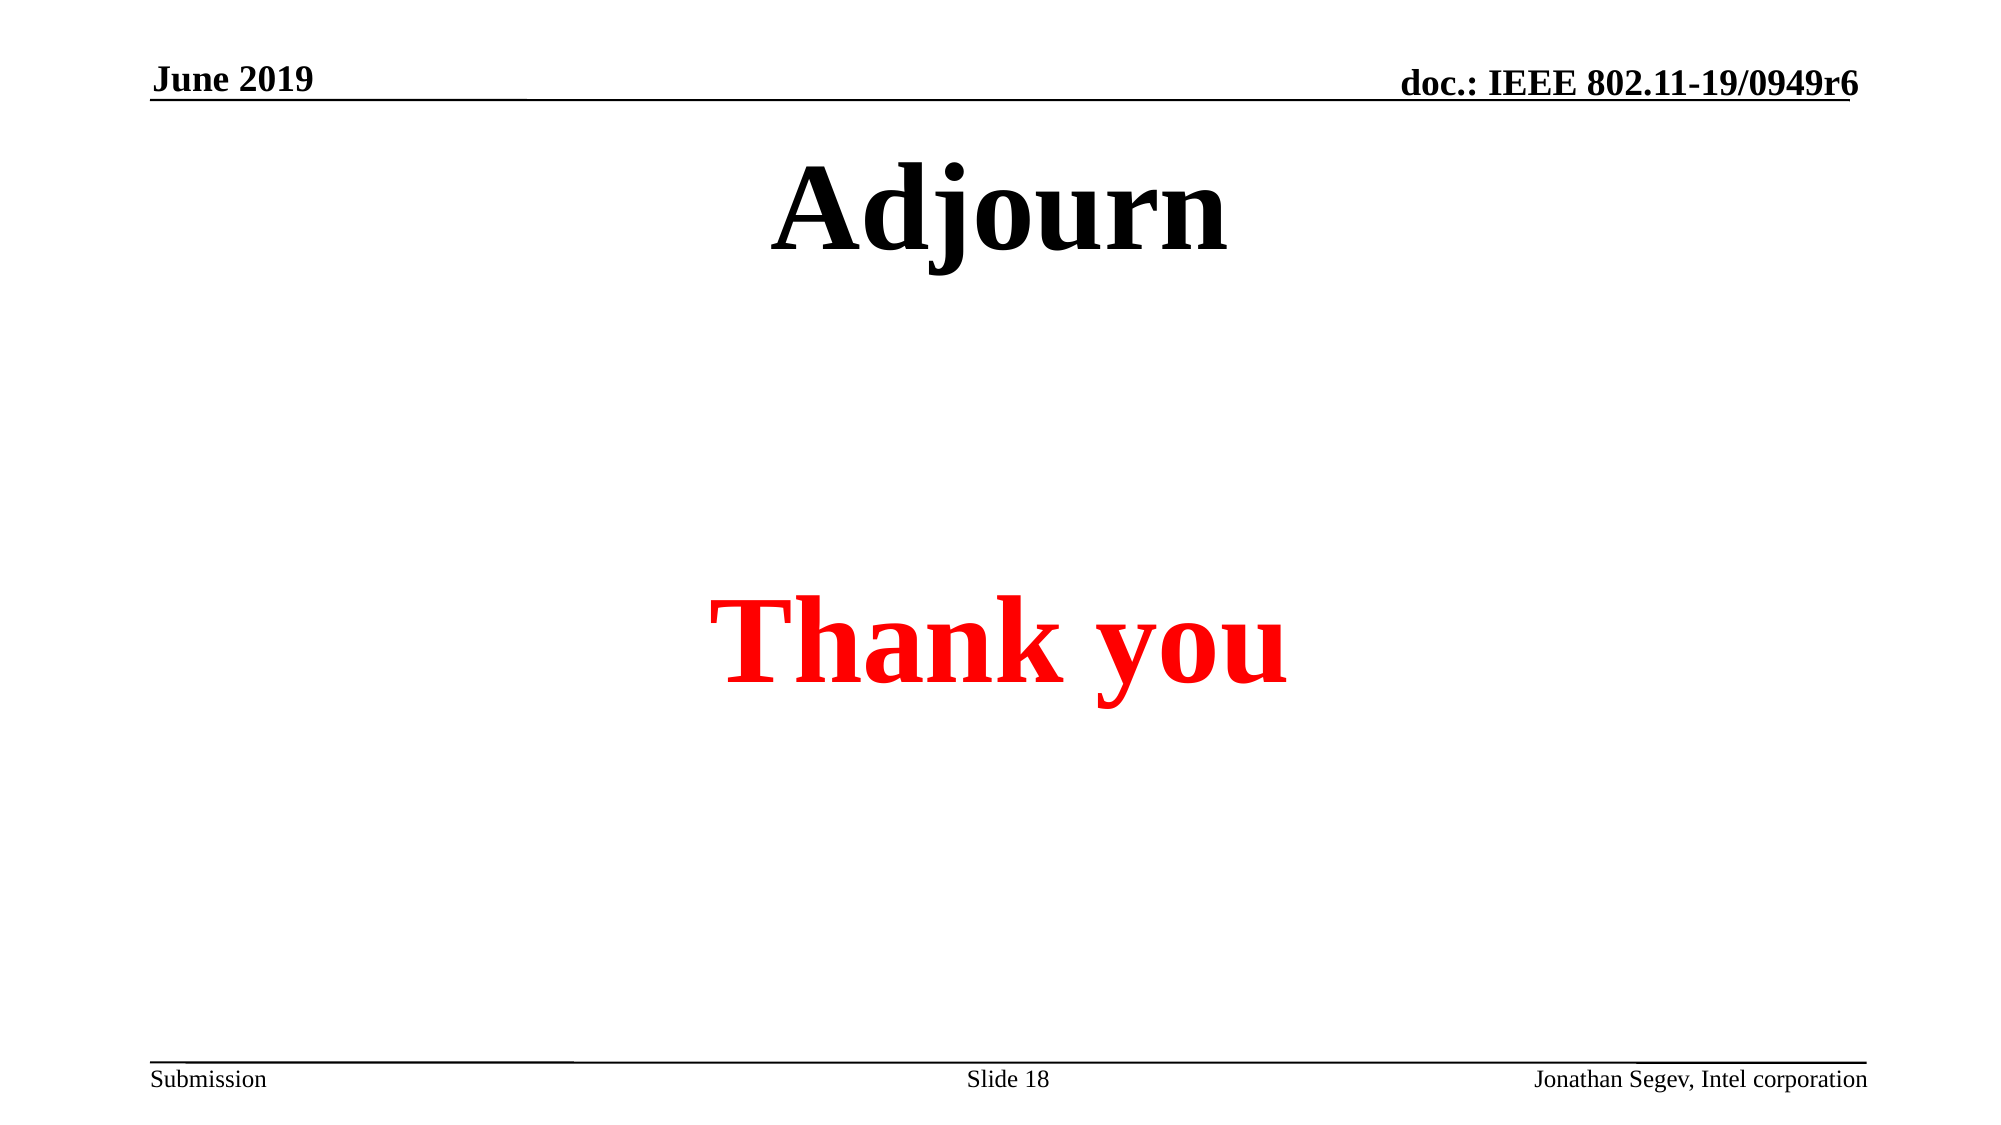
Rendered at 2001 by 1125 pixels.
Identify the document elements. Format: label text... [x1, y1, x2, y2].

slide_number Slide 18 [950, 1061, 1067, 1123]
title Adjourn [149, 112, 1850, 288]
footer Jonathan Segev, Intel corporation [1171, 1061, 1869, 1093]
list Thank you [149, 324, 1850, 1000]
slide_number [152, 54, 563, 100]
